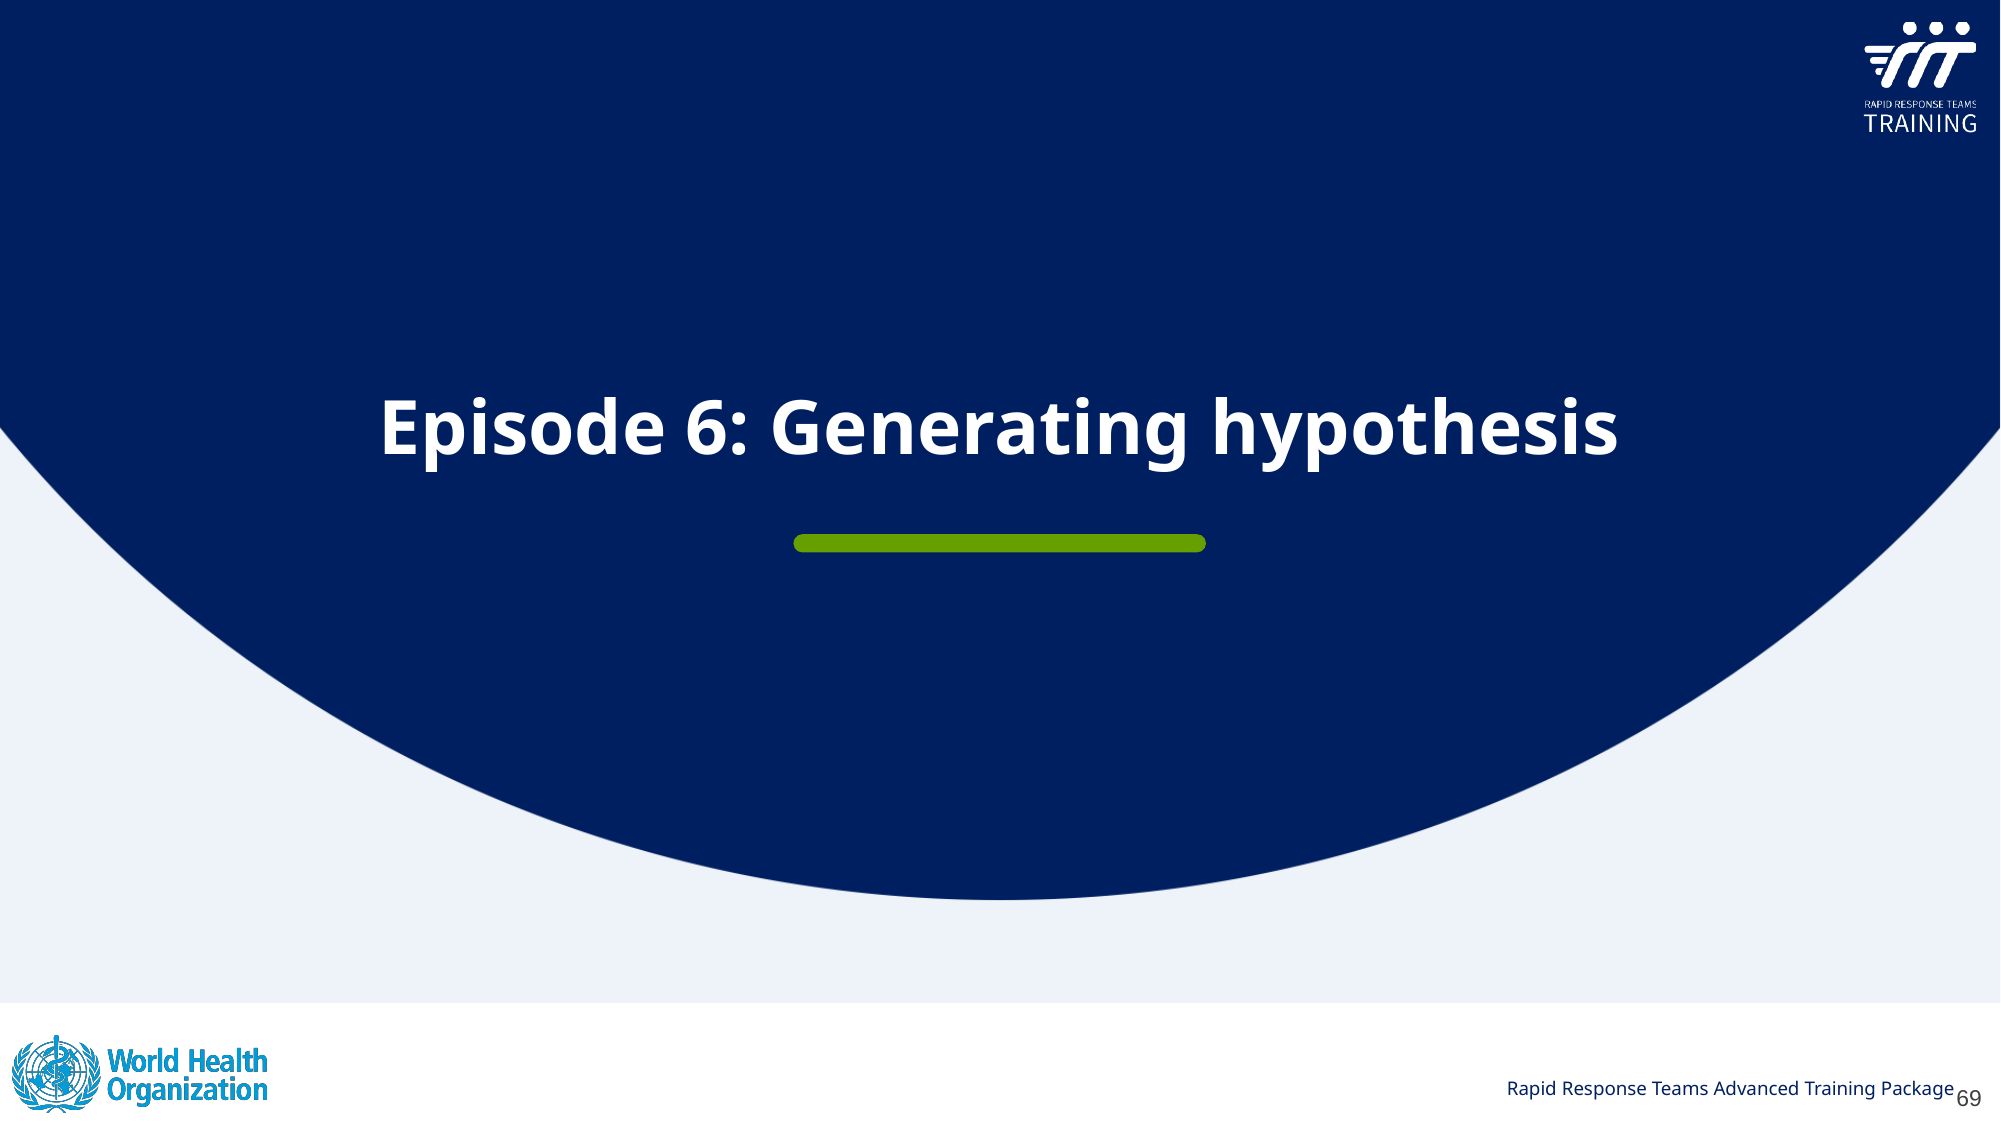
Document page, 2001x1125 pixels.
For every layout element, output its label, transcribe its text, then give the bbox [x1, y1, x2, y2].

list Episode 6: Generating hypothesis [68, 276, 1932, 585]
picture [0, 0, 2001, 1003]
picture [12, 1083, 48, 1113]
picture [50, 1108, 62, 1113]
picture [22, 1062, 26, 1077]
picture [59, 1035, 267, 1113]
picture [24, 1054, 36, 1087]
picture [12, 1035, 54, 1068]
picture [36, 1088, 78, 1105]
picture [46, 1056, 54, 1062]
picture [30, 1083, 37, 1091]
picture [34, 1054, 43, 1078]
picture [40, 1062, 47, 1070]
picture [71, 1053, 90, 1091]
